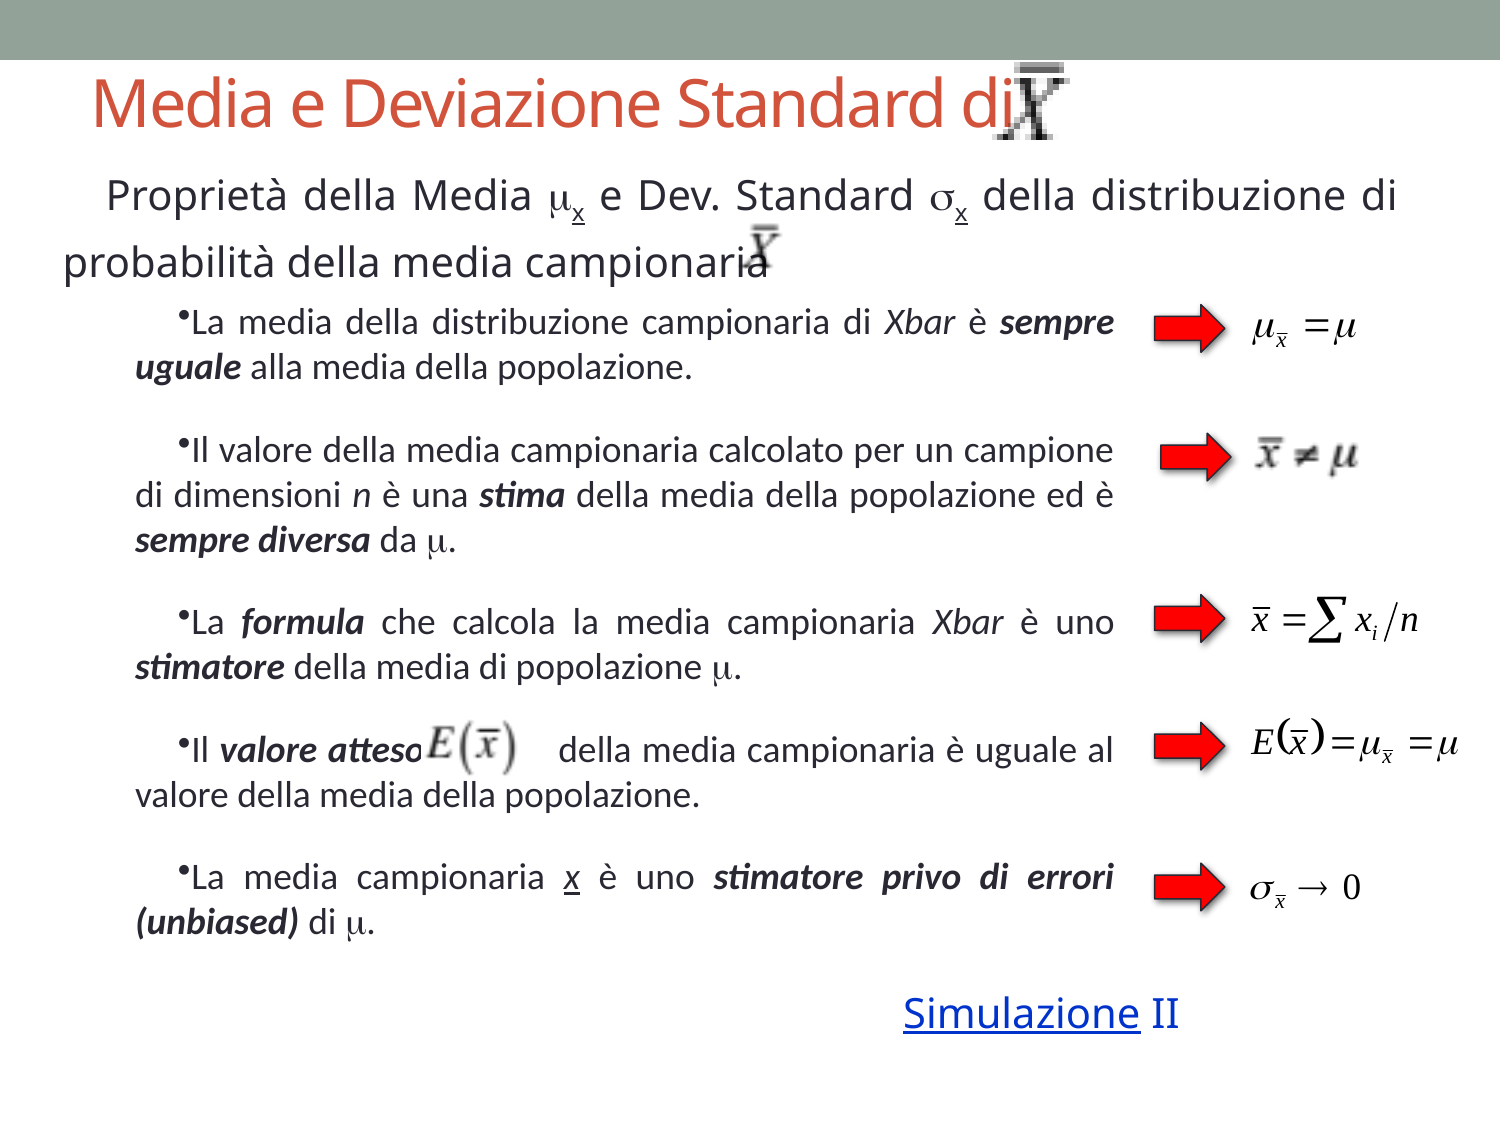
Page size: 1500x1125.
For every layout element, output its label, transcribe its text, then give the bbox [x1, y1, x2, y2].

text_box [47, 149, 1413, 286]
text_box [1244, 716, 1467, 774]
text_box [1244, 298, 1367, 358]
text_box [981, 50, 1077, 147]
title Media e Deviazione Standard di [75, 40, 1410, 147]
text_box [1160, 432, 1232, 482]
text_box [1153, 303, 1226, 353]
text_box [420, 713, 521, 779]
text_box Simulazione II [841, 979, 1318, 1051]
text_box [1153, 593, 1226, 643]
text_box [1244, 861, 1366, 919]
text_box [1153, 862, 1226, 912]
text_box [1153, 721, 1226, 771]
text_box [1250, 429, 1365, 487]
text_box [1244, 590, 1426, 654]
text_box La media della distribuzione campionaria di Xbar è sempre uguale alla media della popolazione. Il valore della media campionaria calcolato per un campione di dimensioni n è una stima della media della popolazione ed è sempre diversa da m. La formula che calcola la media campionaria Xbar è uno stimatore della media di popolazione m. Il valore atteso della media campionaria è uguale al valore della media della popolazione. La media campionaria x è uno stimatore privo di errori (unbiased) di m. [84, 293, 1130, 969]
